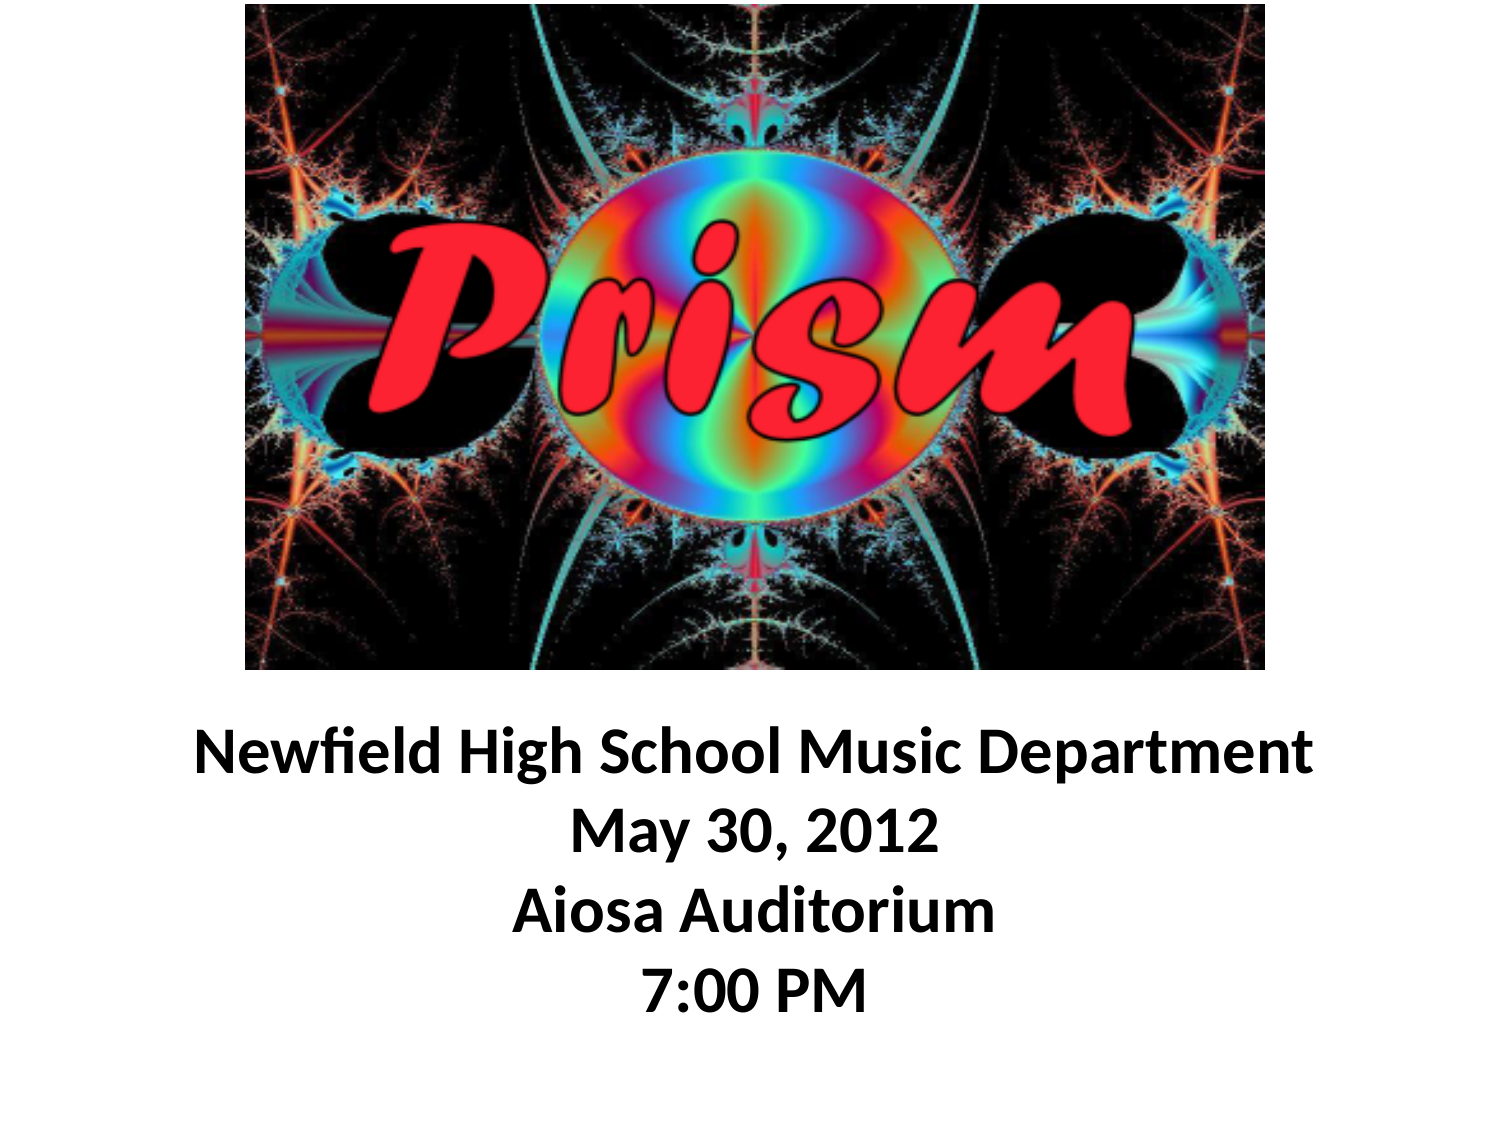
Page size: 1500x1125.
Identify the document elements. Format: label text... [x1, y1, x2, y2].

picture [245, 4, 1265, 671]
title Newfield High School Music Department May 30, 2012 Aiosa Auditorium 7:00 PM [80, 712, 1430, 1100]
